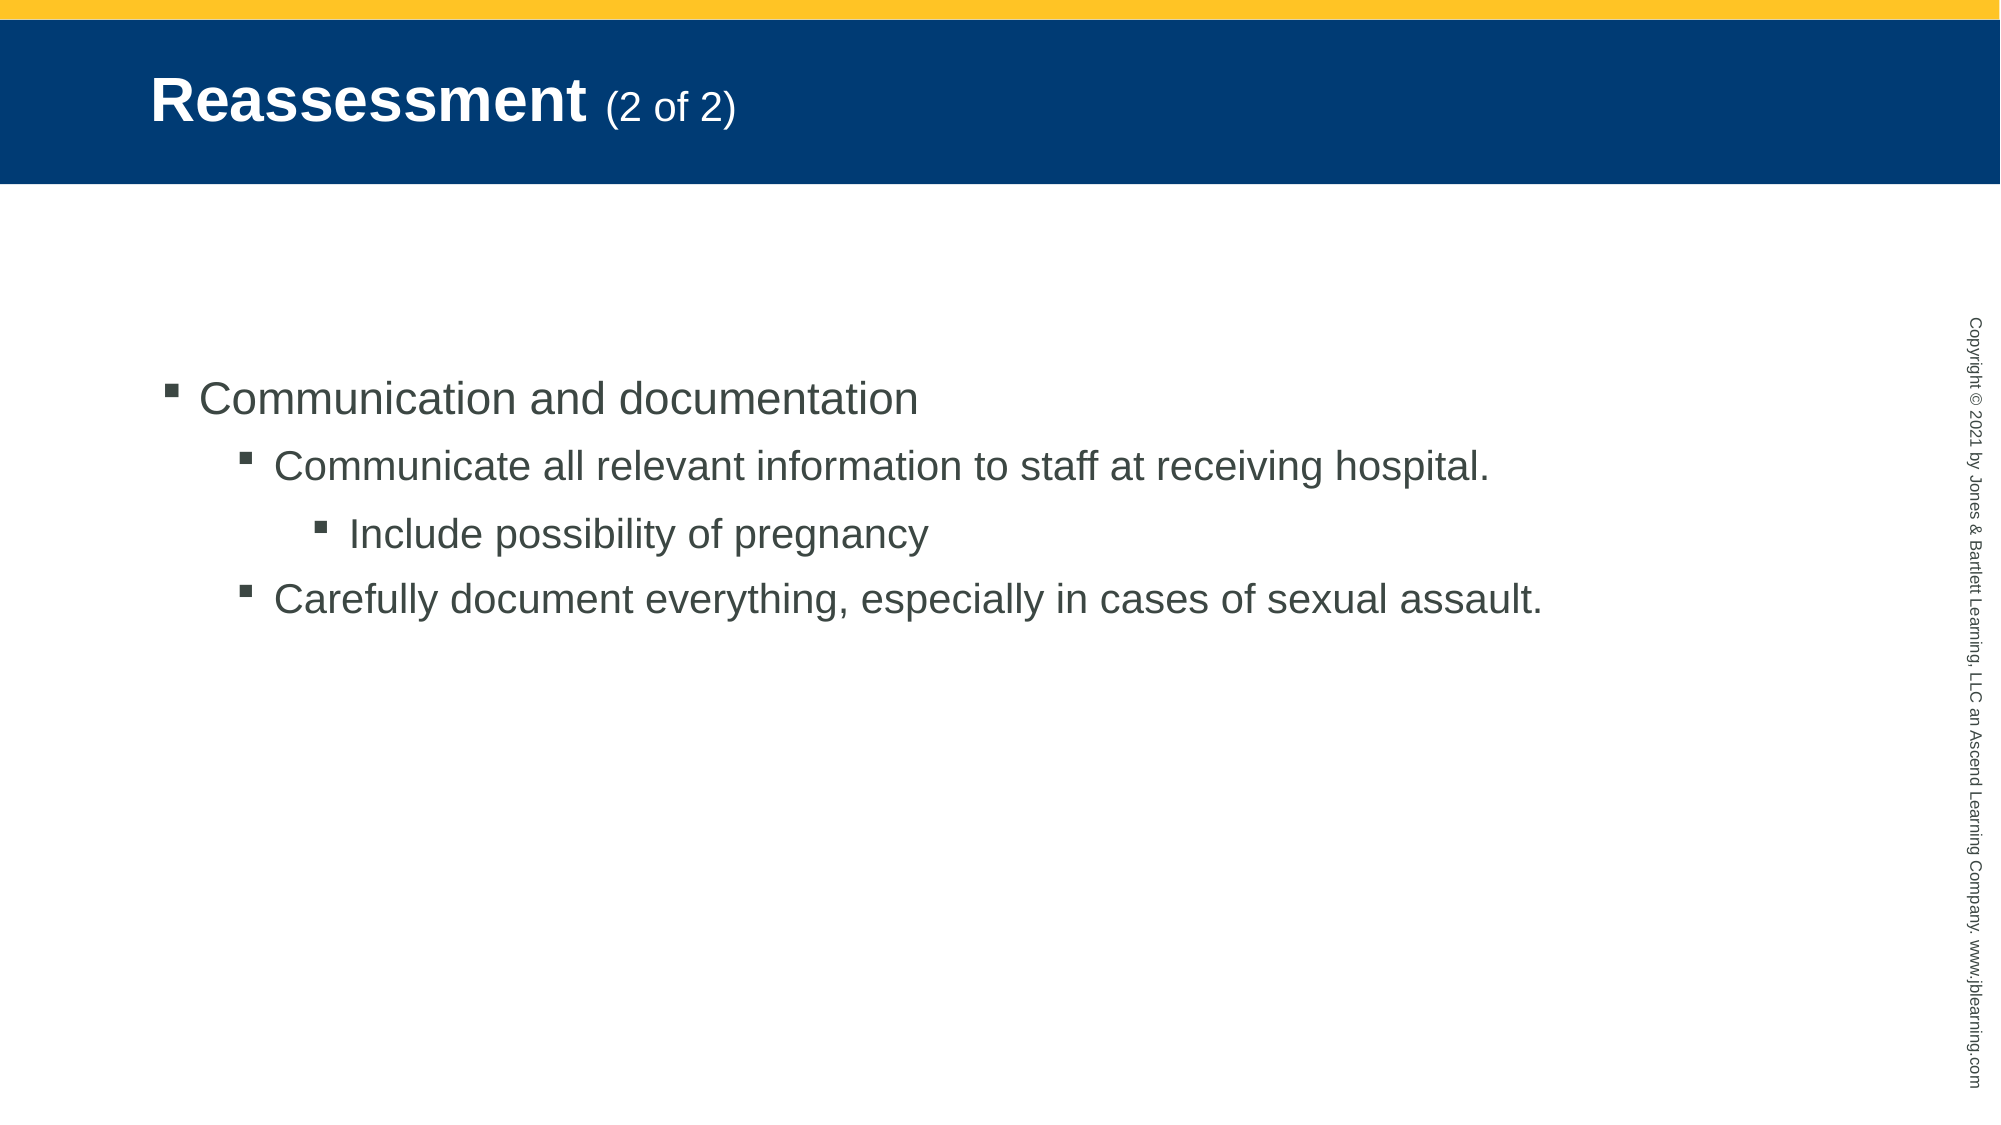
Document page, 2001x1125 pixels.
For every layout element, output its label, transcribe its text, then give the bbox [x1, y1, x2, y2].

list Communication and documentation Communicate all relevant information to staff at receiving hospital. Include possibility of pregnancy Carefully document everything, especially in cases of sexual assault. [146, 361, 1859, 1016]
title Reassessment (2 of 2) [0, 19, 2000, 185]
